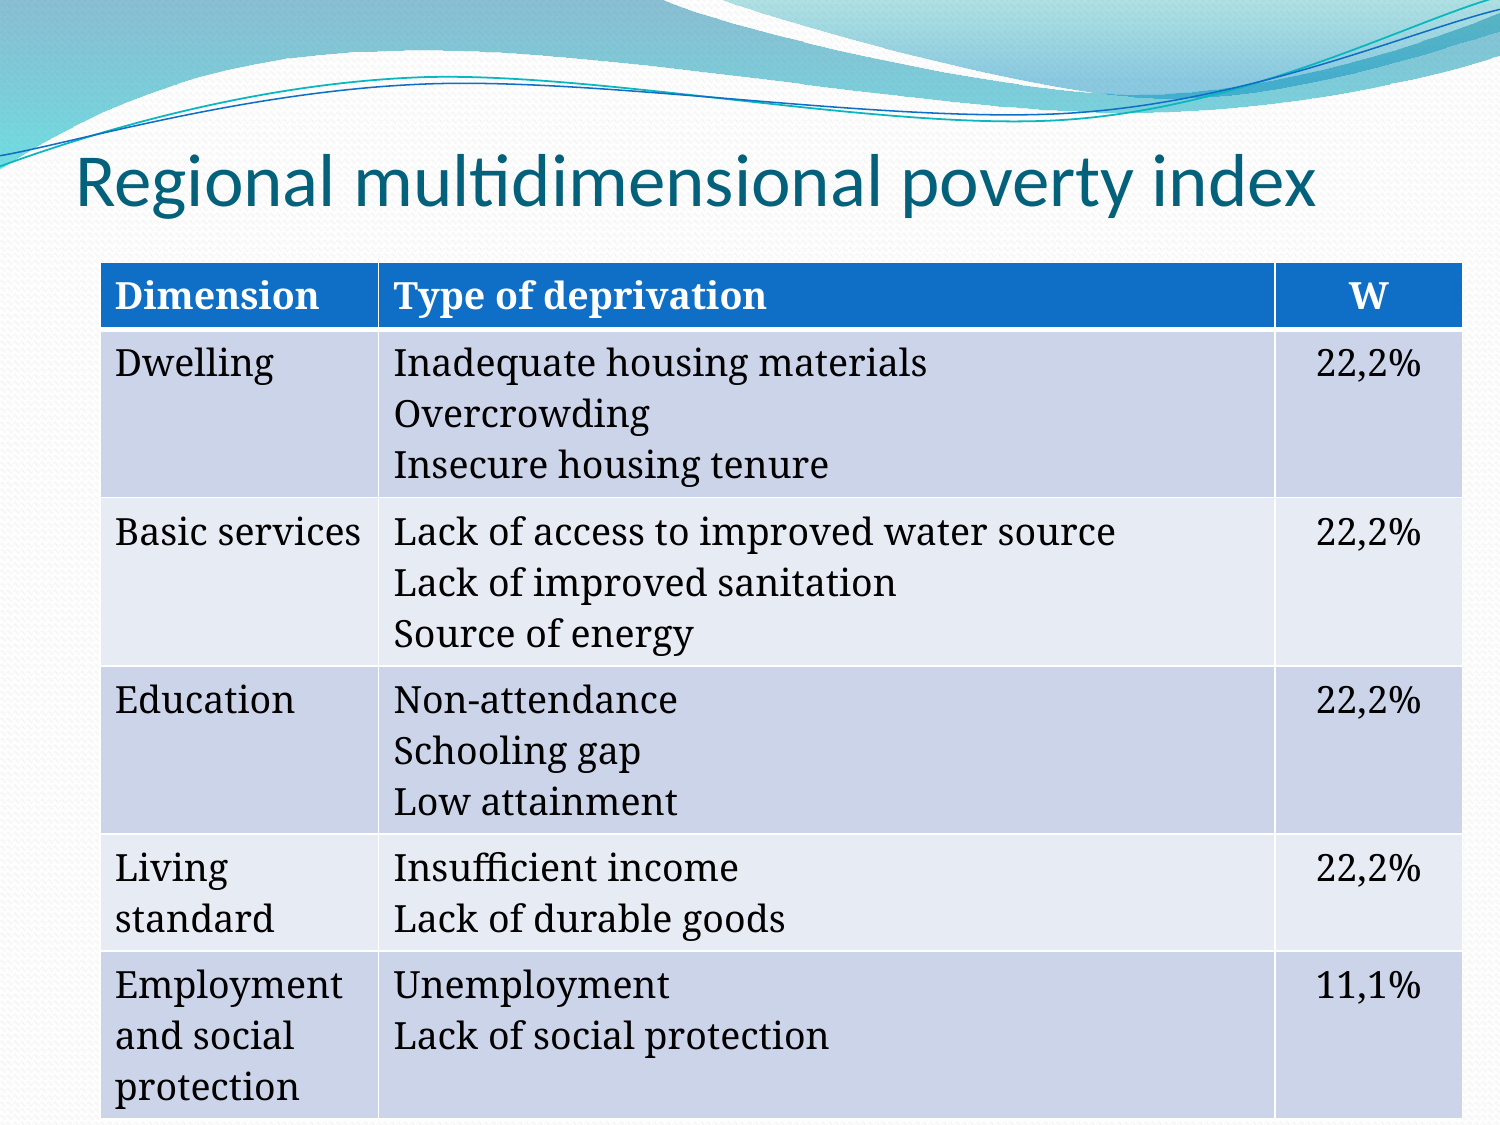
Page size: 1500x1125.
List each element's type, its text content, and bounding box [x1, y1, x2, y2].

table_cell Living standard [101, 835, 378, 950]
table_cell 22,2% [1276, 835, 1462, 950]
table_cell Unemployment Lack of social protection [379, 952, 1274, 1118]
table_cell Education [101, 667, 378, 833]
table_header Type of deprivation [379, 263, 1274, 327]
table_cell 11,1% [1276, 952, 1462, 1118]
table_cell Insufficient income Lack of durable goods [379, 835, 1274, 950]
table_cell Non-attendance Schooling gap Low attainment [379, 667, 1274, 833]
table_header W [1276, 263, 1462, 327]
table_cell Inadequate housing materials Overcrowding Insecure housing tenure [379, 332, 1274, 497]
table_cell 22,2% [1276, 332, 1462, 497]
table_cell 22,2% [1276, 667, 1462, 833]
title Regional multidimensional poverty index [75, 75, 1425, 222]
table_header Dimension [101, 263, 378, 327]
table_cell 22,2% [1276, 498, 1462, 665]
table_cell Lack of access to improved water source Lack of improved sanitation Source of energy [379, 498, 1274, 665]
table_cell Employment and social protection [101, 952, 378, 1118]
table_cell Basic services [101, 498, 378, 665]
table_cell Dwelling [101, 332, 378, 497]
